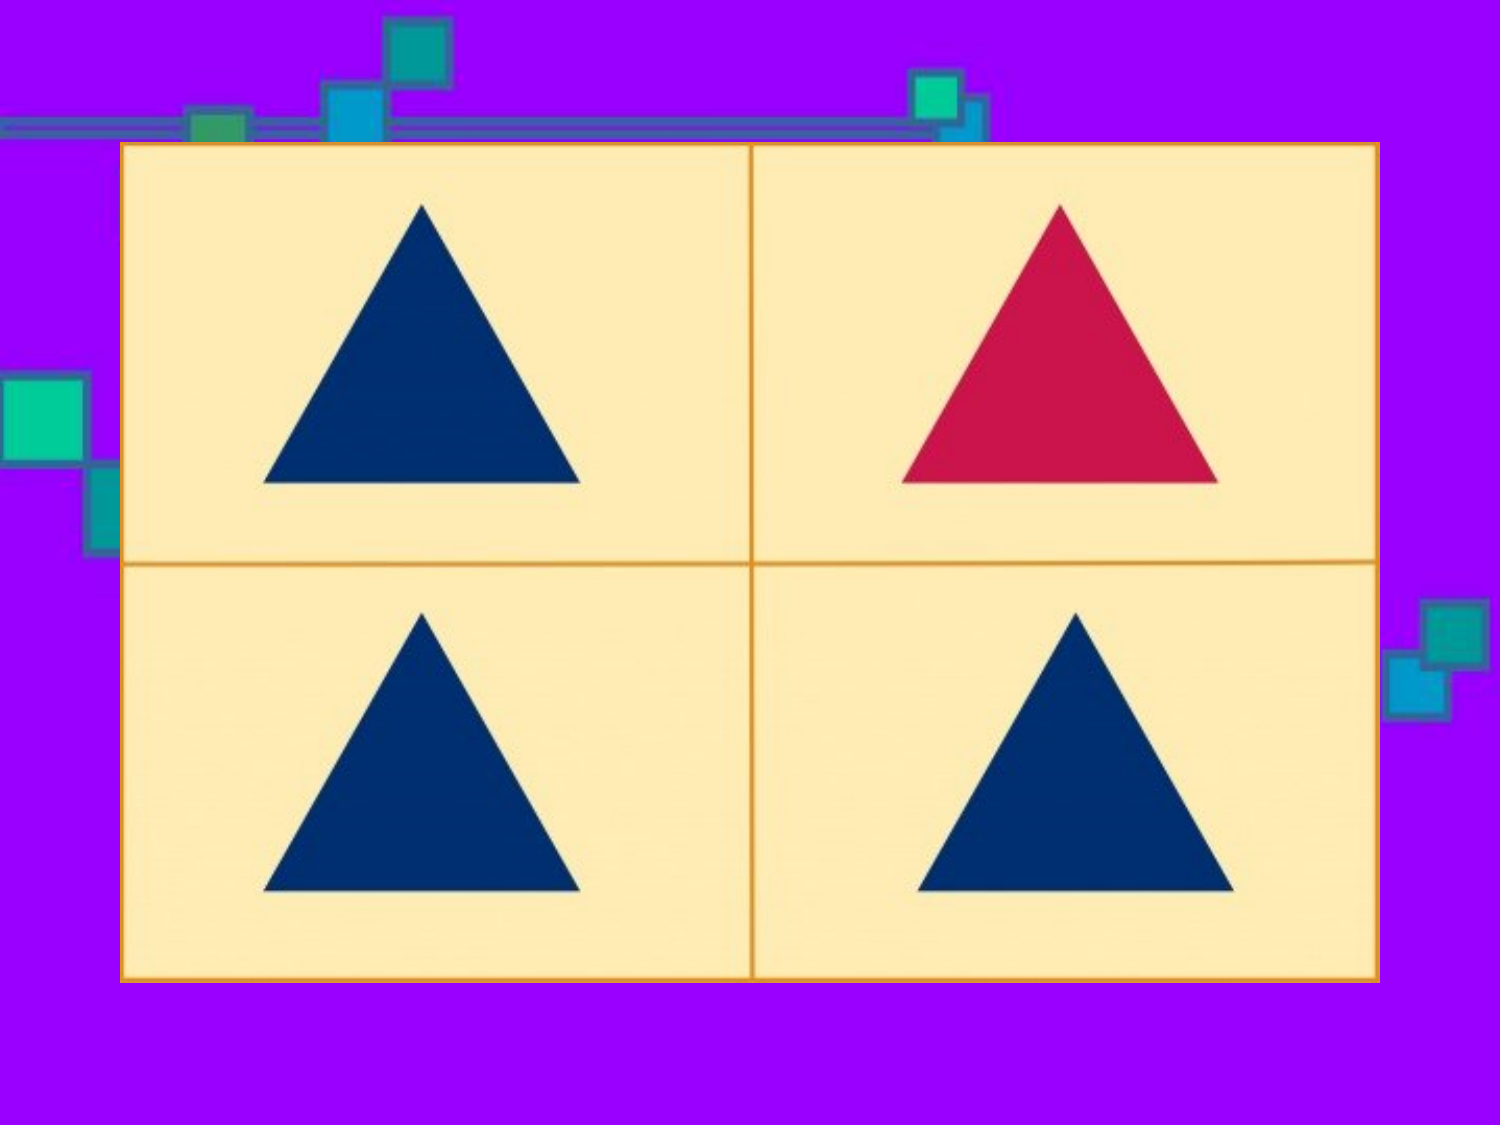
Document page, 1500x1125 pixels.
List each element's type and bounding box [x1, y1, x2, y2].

picture [0, 0, 1500, 1125]
list [120, 142, 1380, 983]
